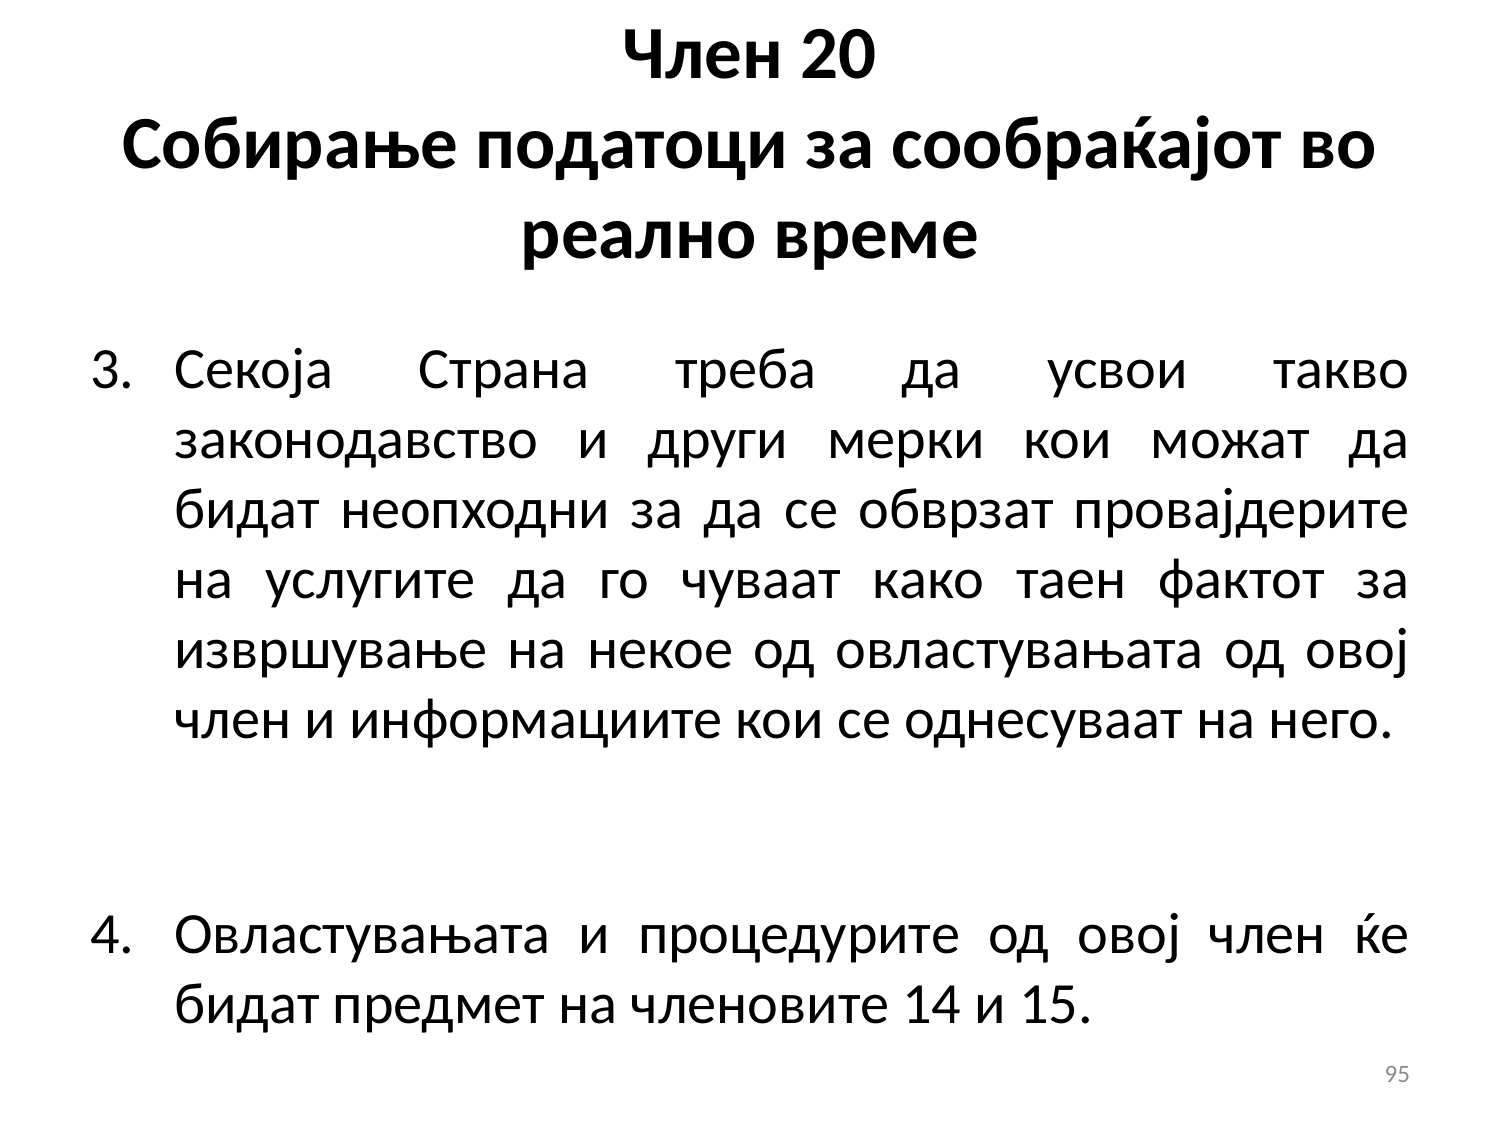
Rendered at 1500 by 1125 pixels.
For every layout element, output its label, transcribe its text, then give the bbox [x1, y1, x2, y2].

title Член 20 Собирање податоци за сообраќајот во реално време [74, 44, 1426, 233]
list Секоја Страна треба да усвои такво законодавство и други мерки кои можат да бидат неопходни за да се обврзат провајдерите на услугите да го чуваат како таен фактот за извршување на некое од овластувањата од овој член и информациите кои се однесуваат на него. Овластувањата и процедурите од овој член ќе бидат предмет на членовите 14 и 15. [74, 322, 1426, 1006]
slide_number 95 [1074, 1042, 1425, 1103]
